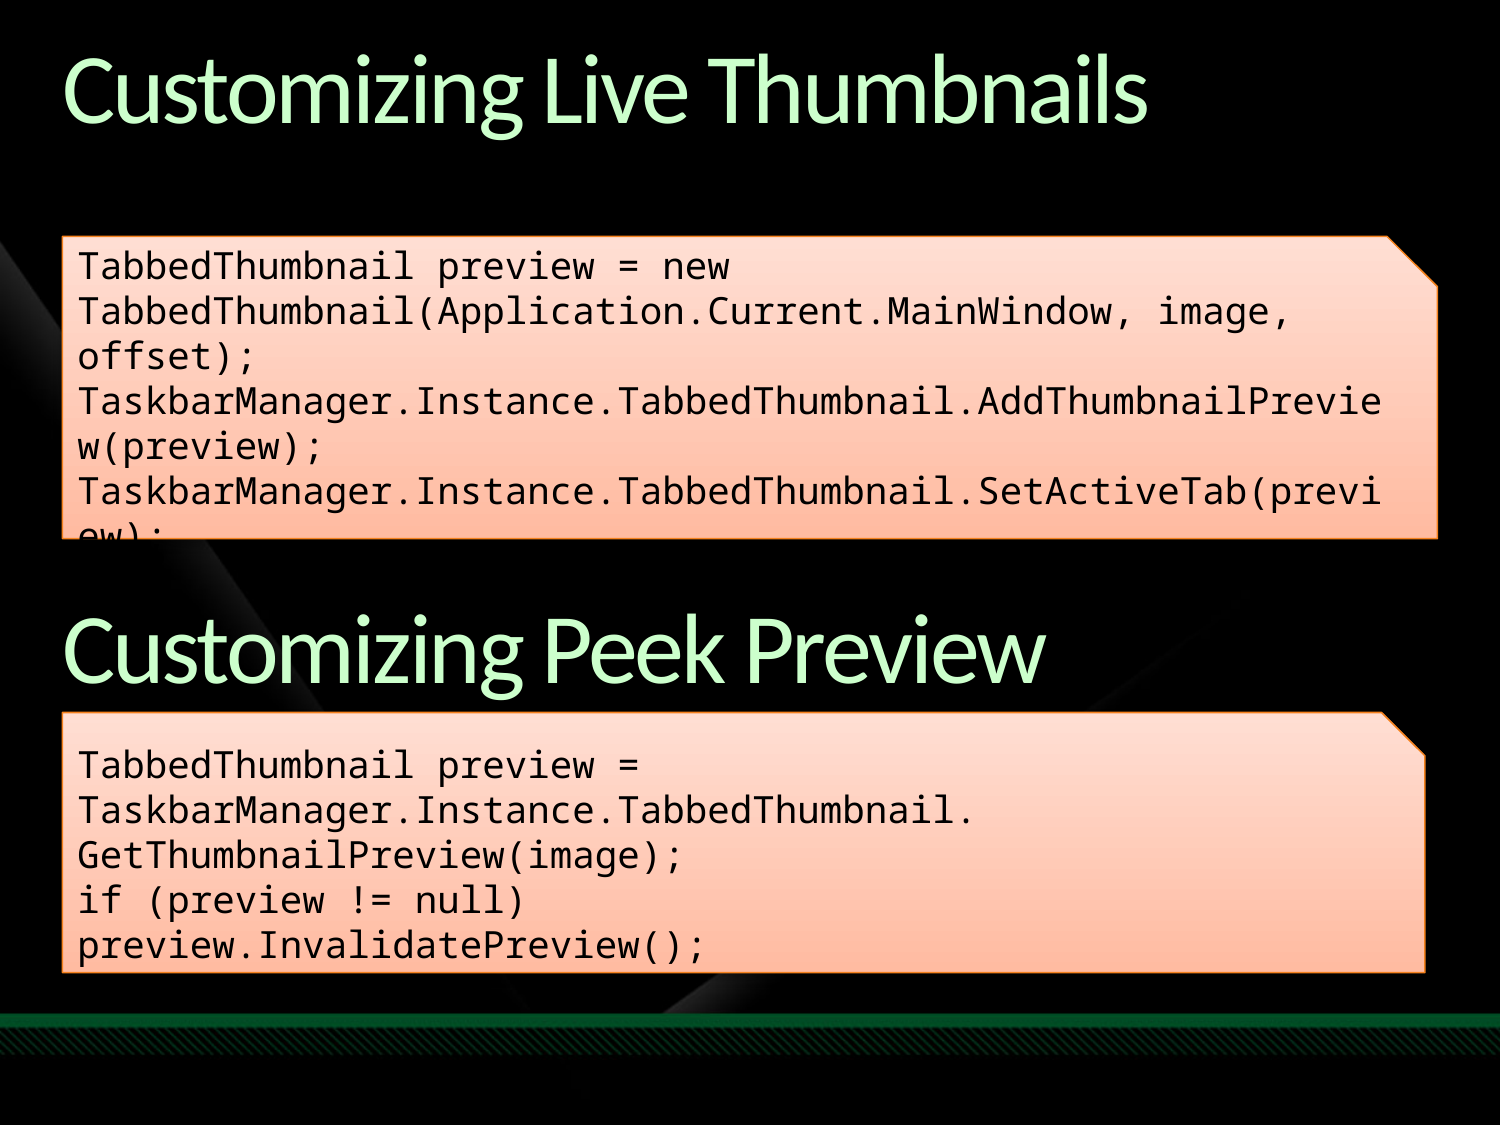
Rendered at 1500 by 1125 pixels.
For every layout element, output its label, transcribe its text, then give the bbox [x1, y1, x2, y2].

title Customizing Live Thumbnails [62, 37, 1438, 147]
picture [0, 0, 1500, 1125]
text_box TabbedThumbnail preview = new TabbedThumbnail(Application.Current.MainWindow, image, offset); TaskbarManager.Instance.TabbedThumbnail.AddThumbnailPreview(preview); TaskbarManager.Instance.TabbedThumbnail.SetActiveTab(preview); [61, 235, 1439, 540]
text_box TabbedThumbnail preview = TaskbarManager.Instance.TabbedThumbnail. GetThumbnailPreview(image); if (preview != null) preview.InvalidatePreview(); [61, 711, 1426, 974]
text_box Customizing Peek Preview [62, 576, 1428, 712]
